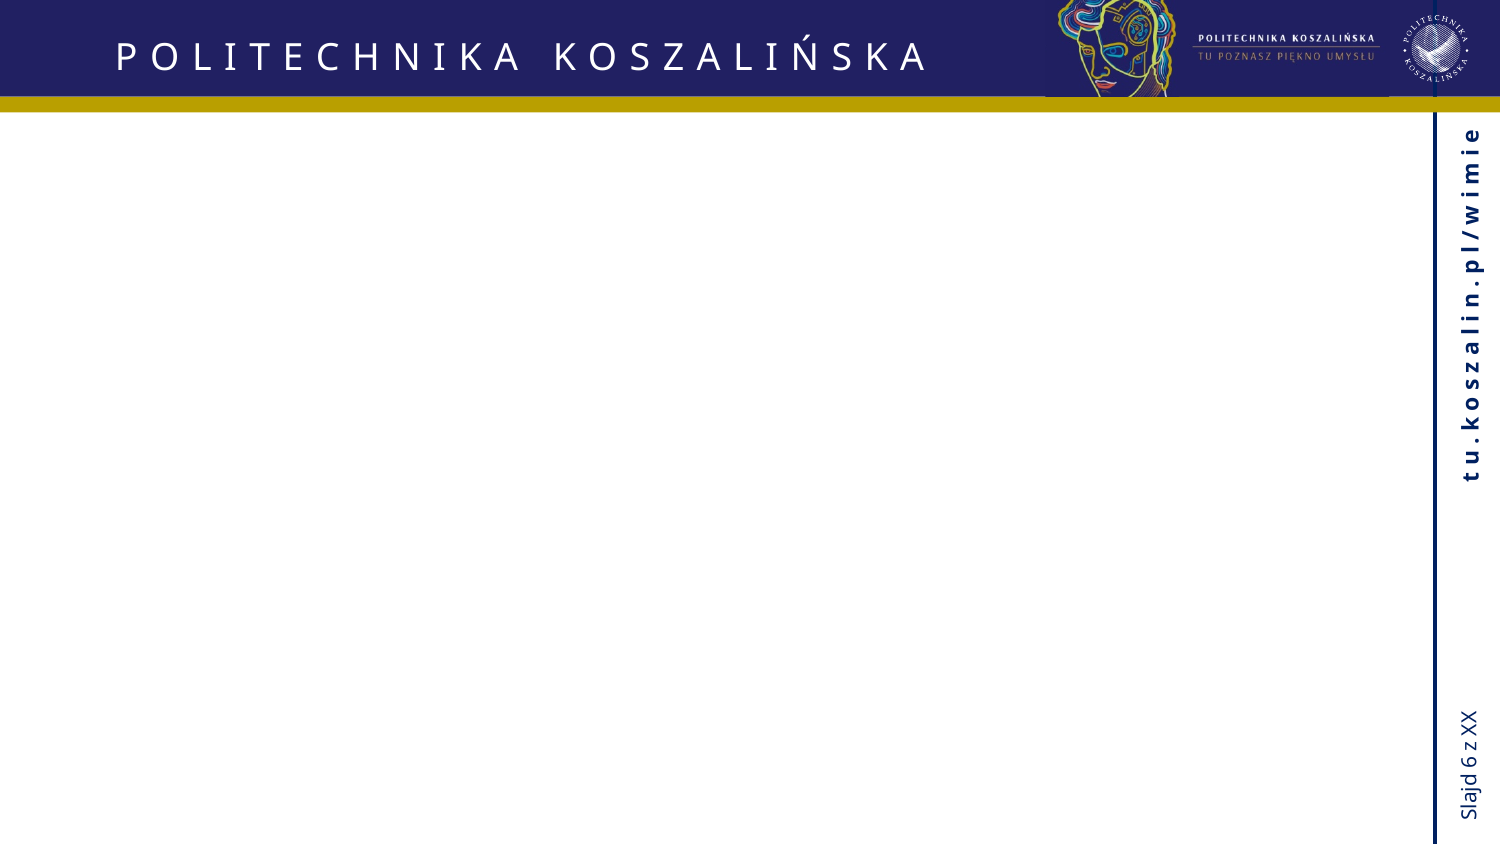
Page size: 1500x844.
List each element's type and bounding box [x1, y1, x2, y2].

picture [1045, 0, 1390, 97]
